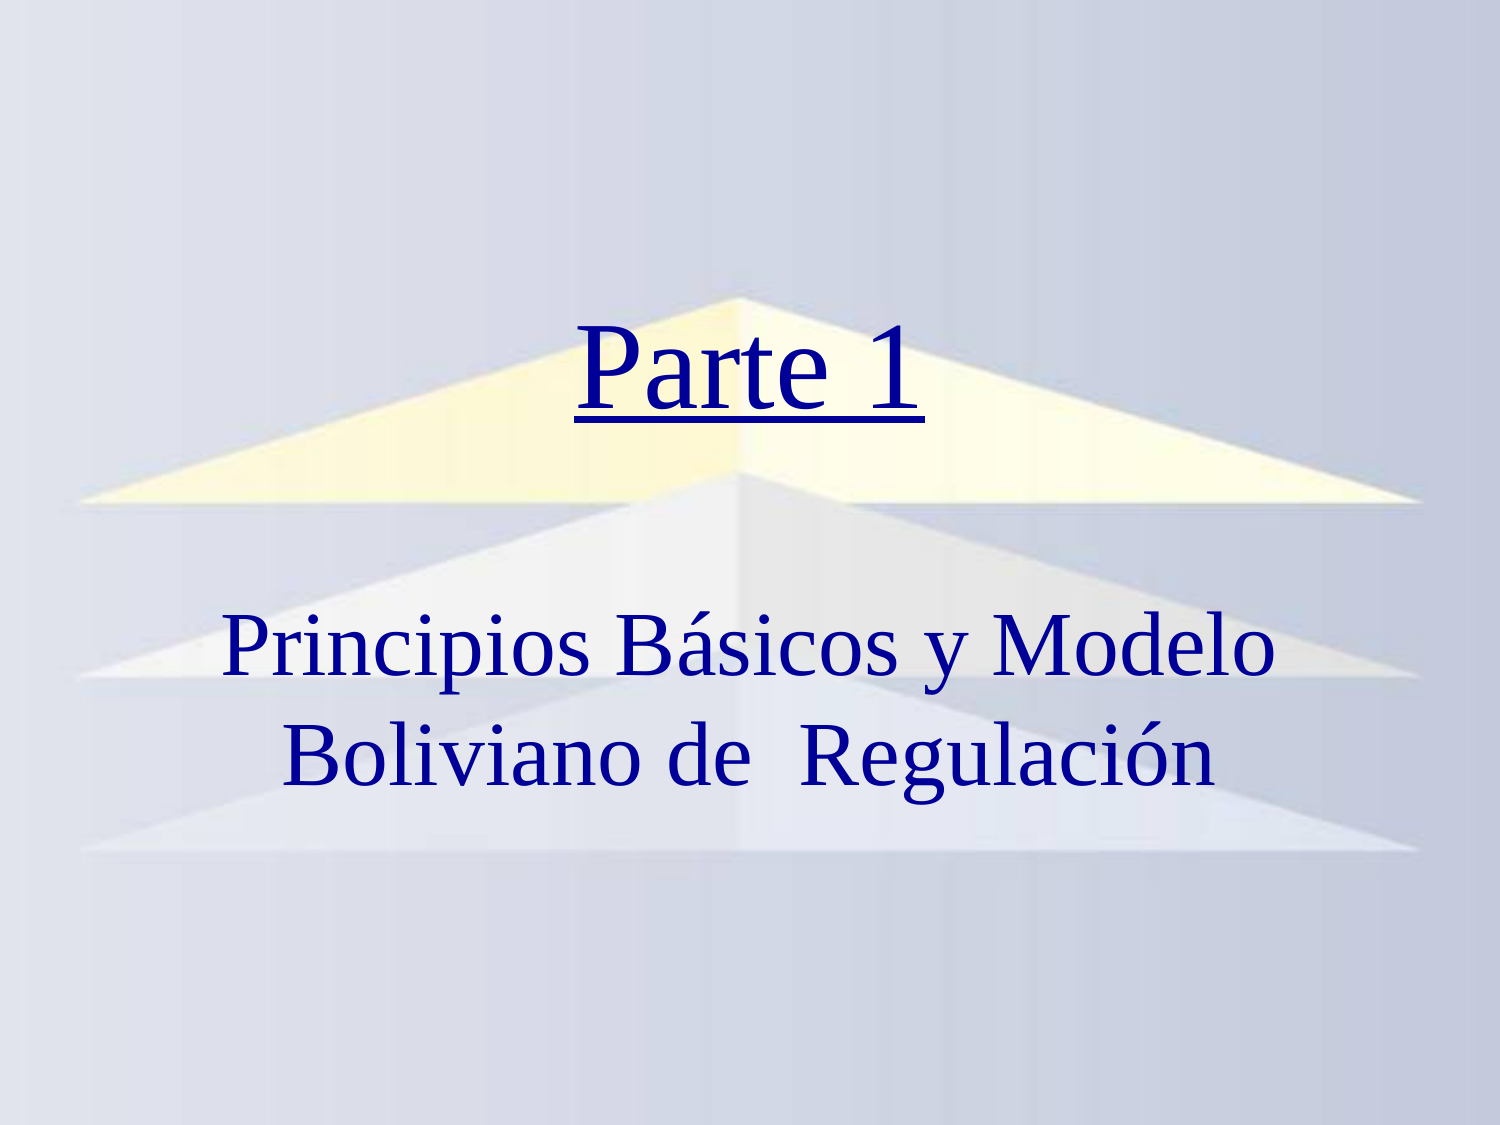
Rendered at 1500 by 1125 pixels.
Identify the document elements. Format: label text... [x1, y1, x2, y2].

picture [0, 0, 1500, 1125]
title Parte 1 Principios Básicos y Modelo Boliviano de Regulación [111, 449, 1388, 638]
